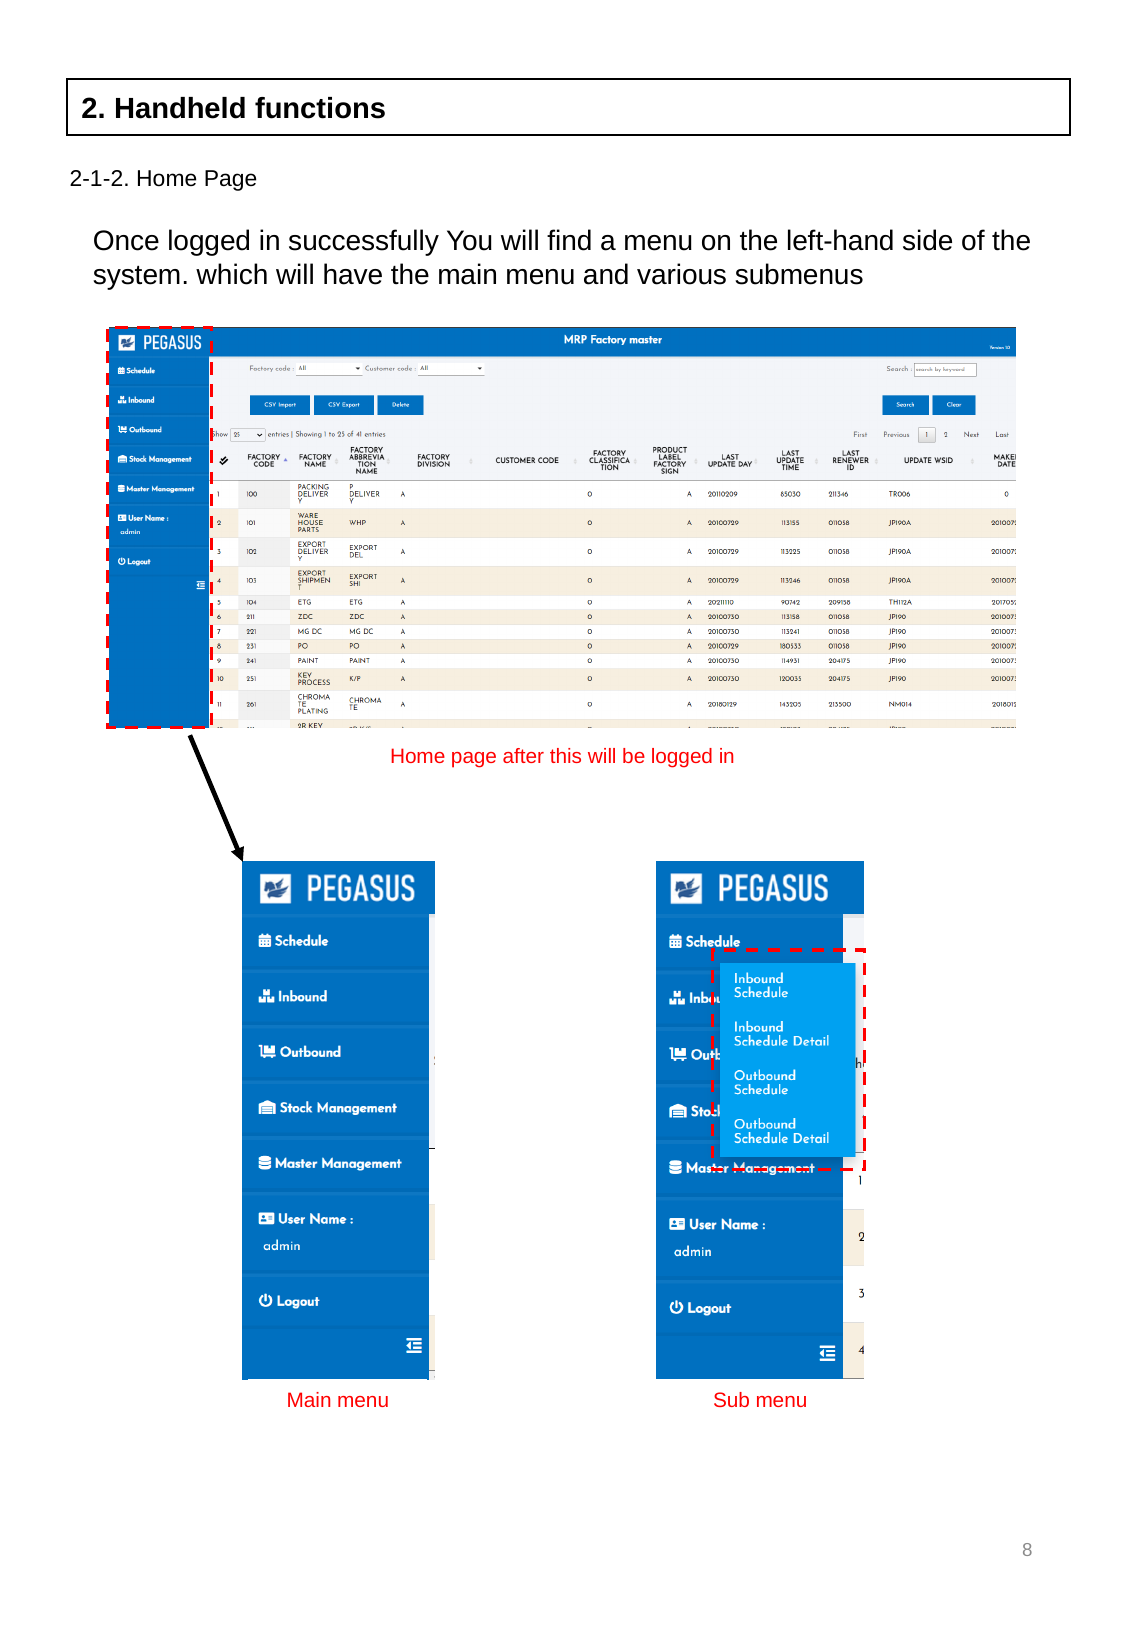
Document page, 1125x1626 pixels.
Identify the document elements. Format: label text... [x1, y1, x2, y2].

picture [656, 861, 864, 1379]
text_box Sub menu [673, 1379, 847, 1420]
text_box 2-1-2. Home Page [54, 156, 744, 199]
text_box Main menu [248, 1380, 427, 1419]
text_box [189, 735, 243, 862]
picture [242, 861, 435, 1380]
text_box Home page after this will be logged in [307, 735, 818, 775]
text_box Once logged in successfully You will find a menu on the left-hand side of the system. which will have the main menu and various submenus [78, 215, 1057, 298]
text_box 2. Handheld functions [66, 78, 1071, 136]
picture [109, 327, 1016, 728]
slide_number 8 [794, 1506, 1048, 1593]
